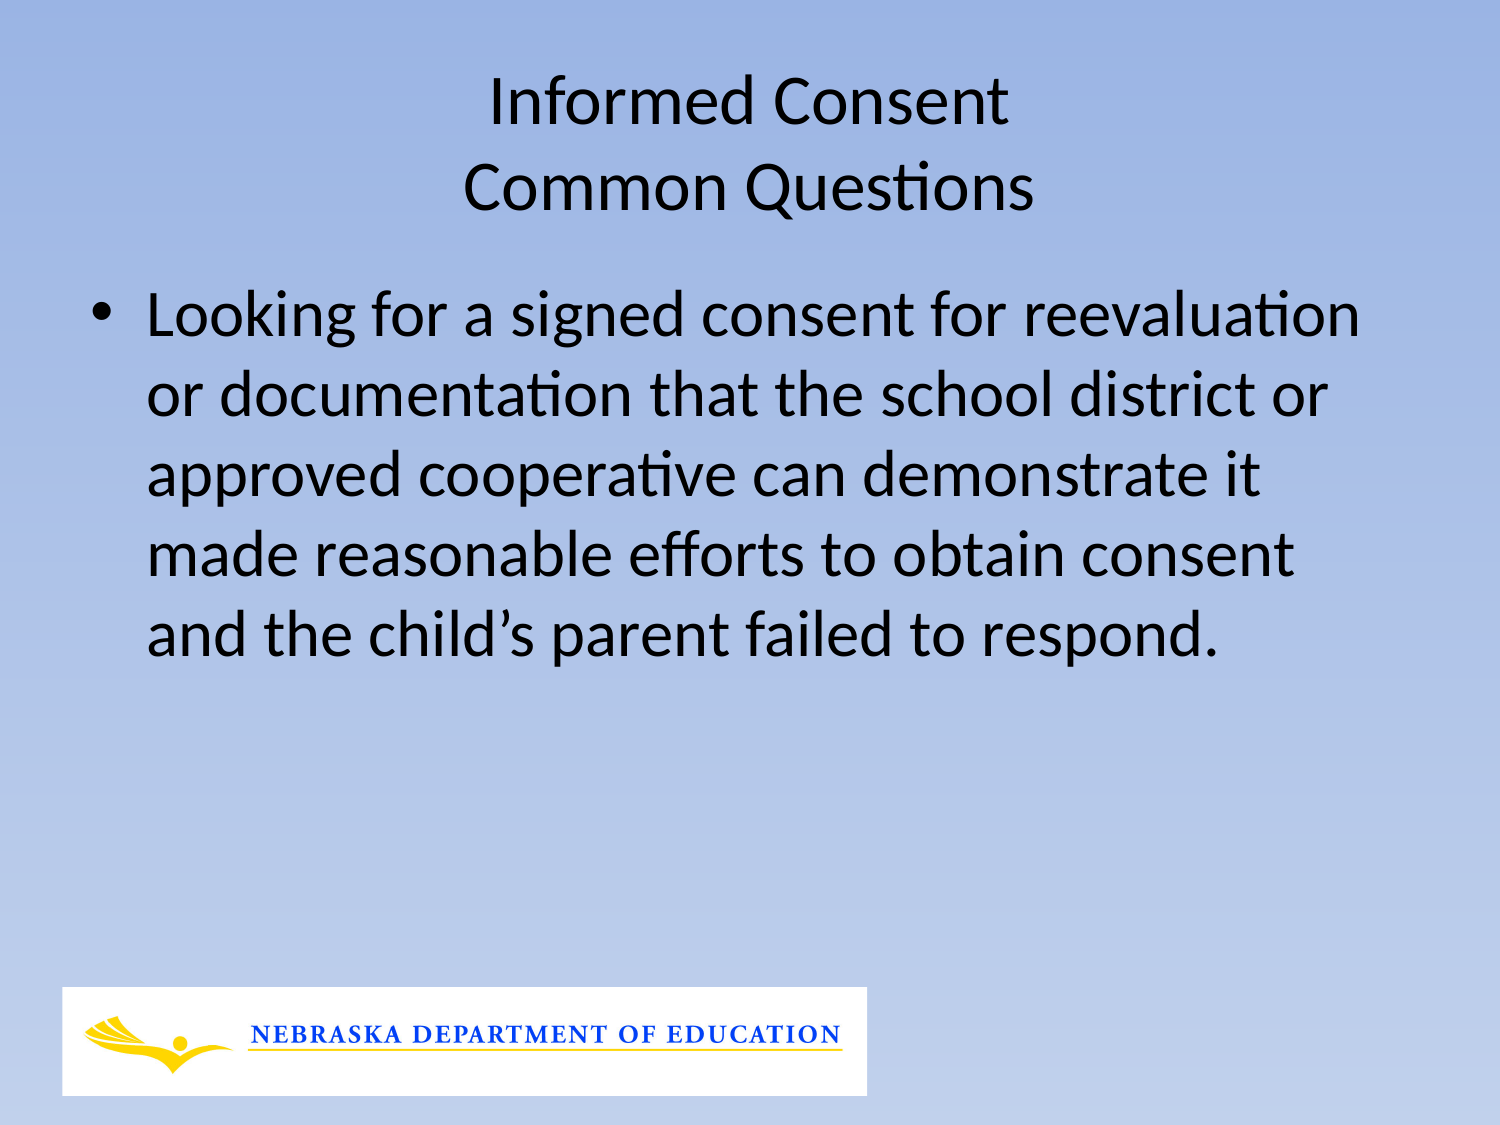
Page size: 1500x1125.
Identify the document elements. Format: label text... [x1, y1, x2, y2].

picture [62, 987, 868, 1096]
list Looking for a signed consent for reevaluation or documentation that the school district or approved cooperative can demonstrate it made reasonable efforts to obtain consent and the child’s parent failed to respond. [75, 262, 1425, 1005]
title Informed Consent Common Questions [75, 45, 1425, 233]
